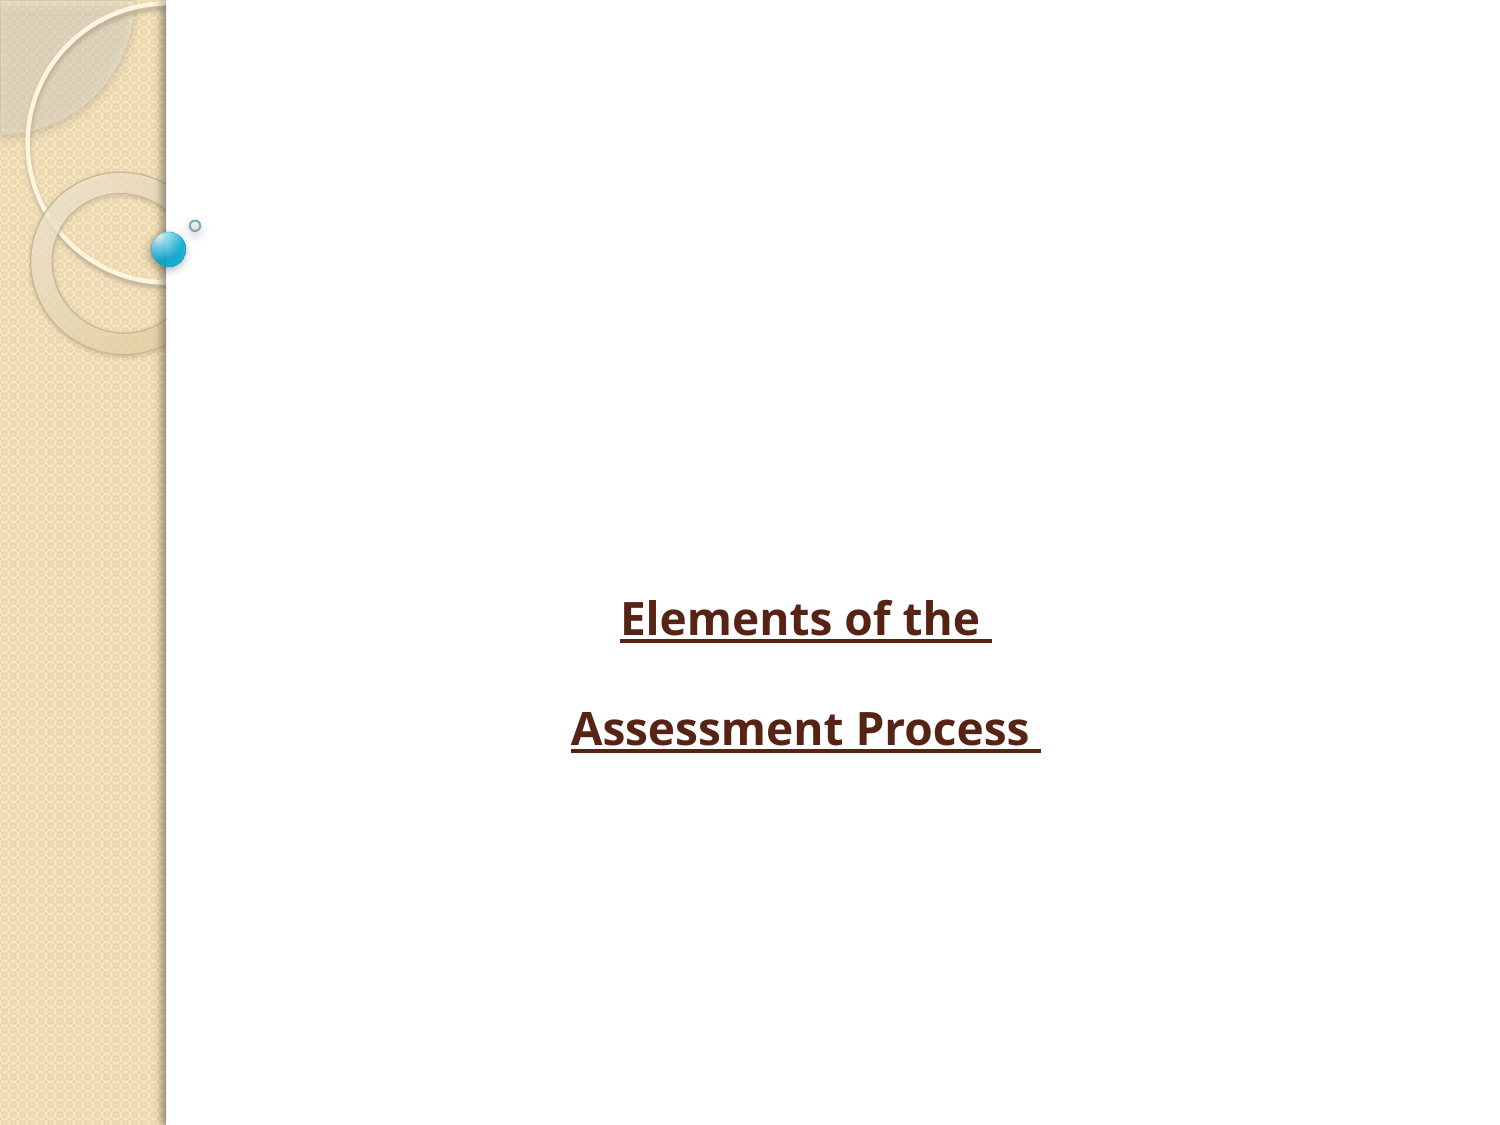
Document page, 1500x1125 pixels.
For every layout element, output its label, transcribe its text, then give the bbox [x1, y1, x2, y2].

title Elements of the Assessment Process [249, 187, 1363, 850]
